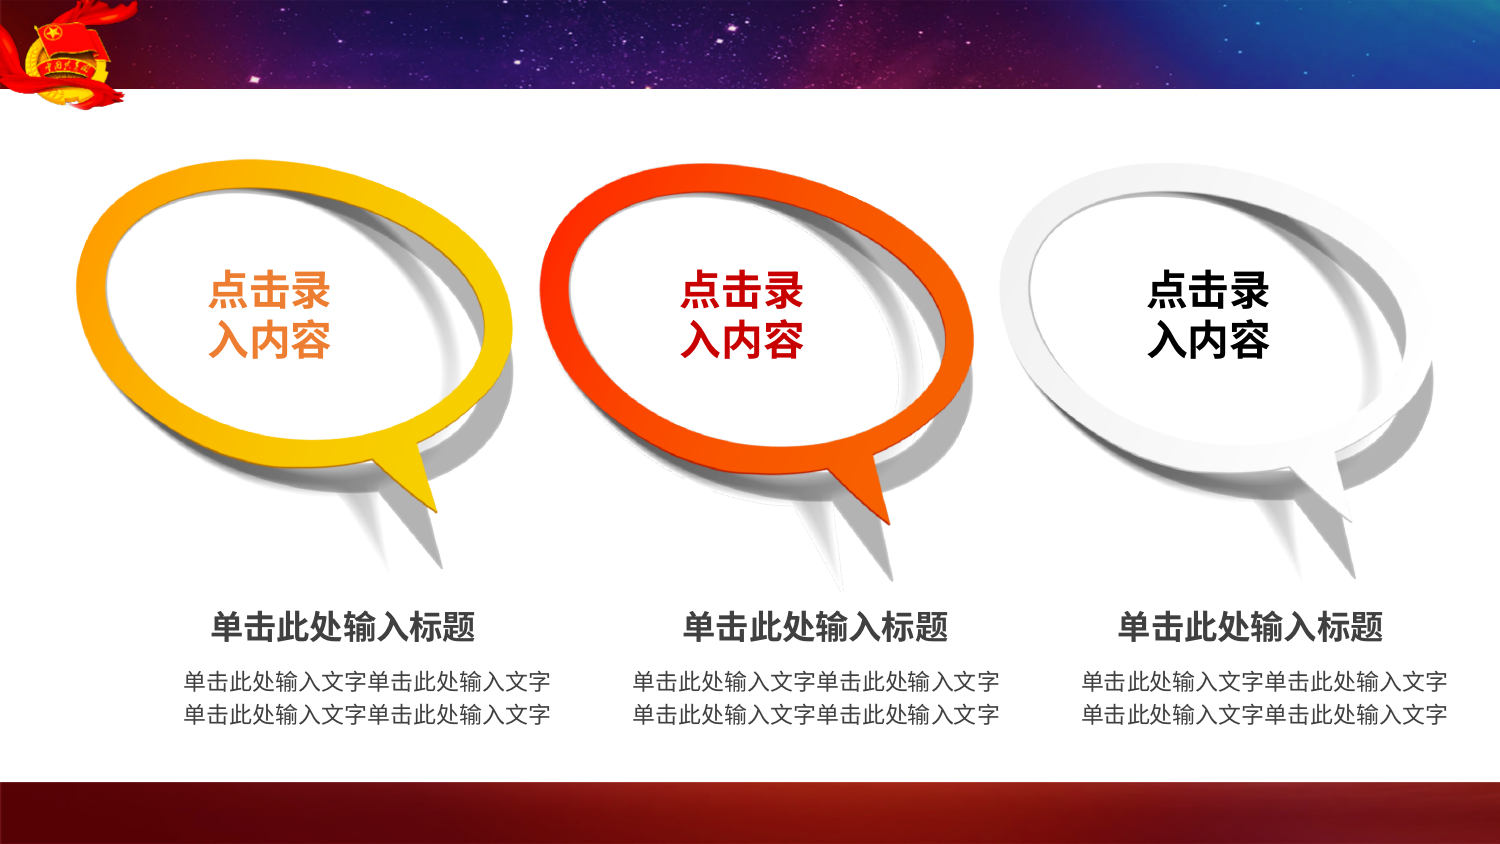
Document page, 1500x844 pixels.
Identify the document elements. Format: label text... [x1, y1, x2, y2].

text_box 单击此处输入标题 [138, 593, 549, 653]
text_box 单击此处输入标题 [1045, 593, 1456, 653]
text_box 单击此处输入文字单击此处输入文字 单击此处输入文字单击此处输入文字 [998, 654, 1500, 769]
text_box 单击此处输入文字单击此处输入文字 单击此处输入文字单击此处输入文字 [100, 654, 549, 769]
picture [0, 783, 1500, 844]
picture [0, 0, 1500, 593]
text_box 单击此处输入文字单击此处输入文字 单击此处输入文字单击此处输入文字 [549, 654, 998, 769]
text_box 单击此处输入标题 [610, 593, 1021, 653]
